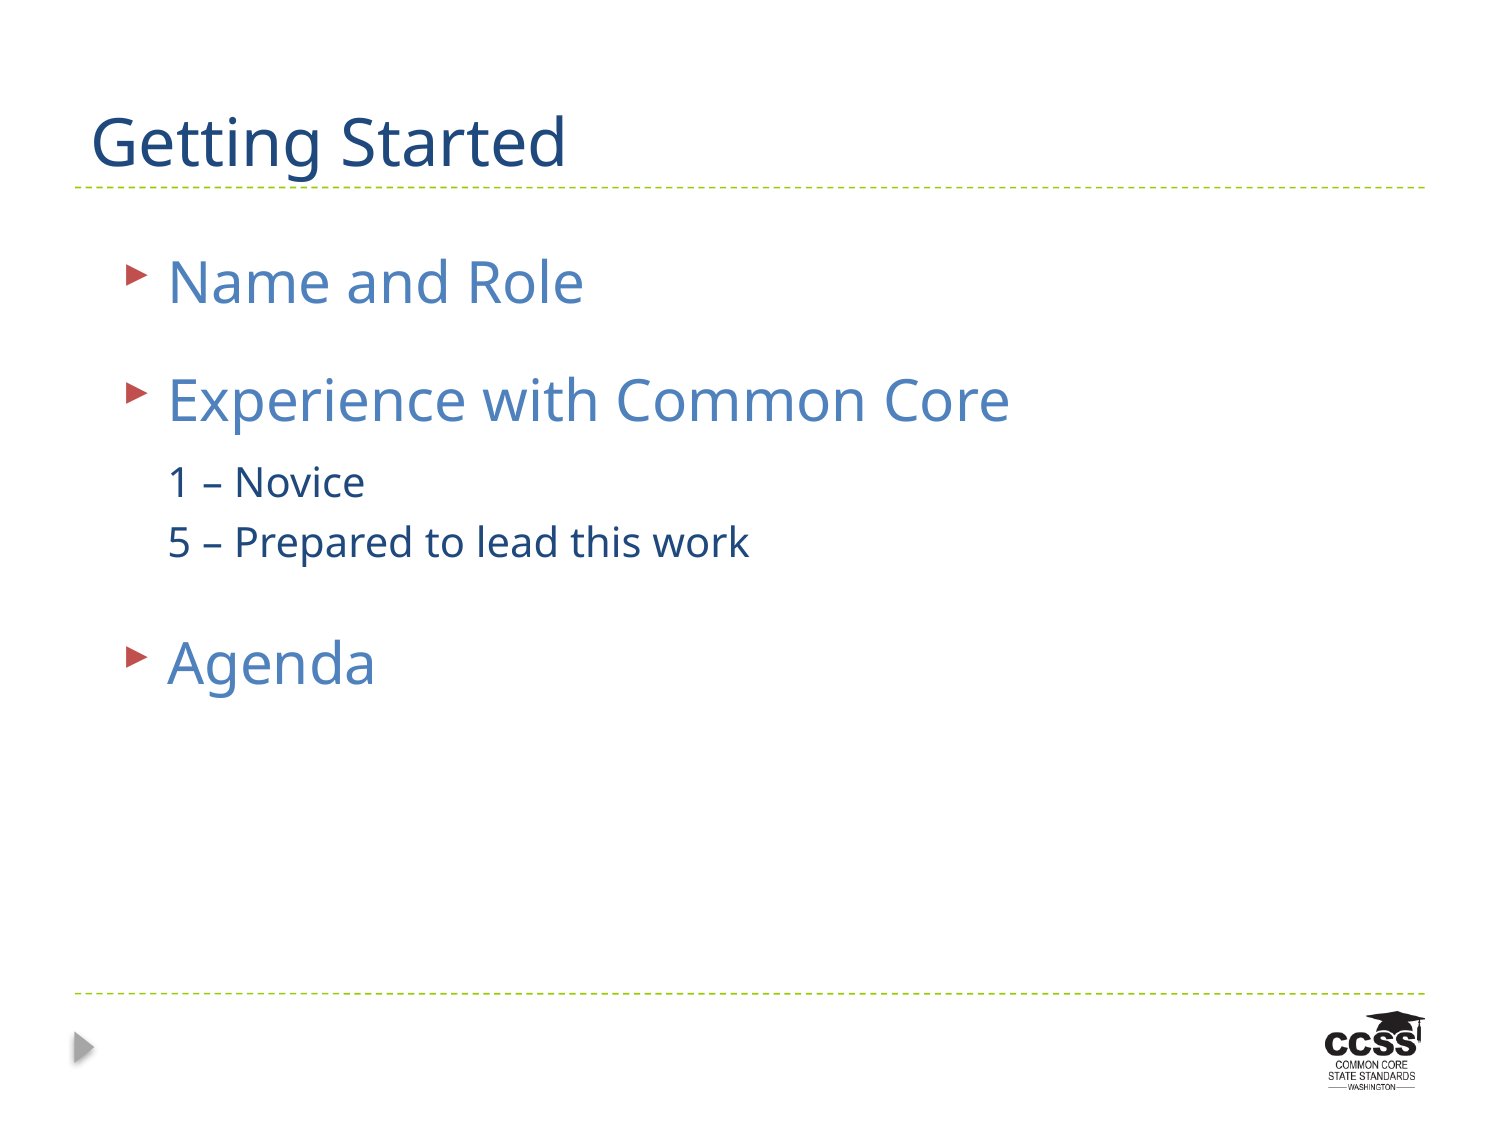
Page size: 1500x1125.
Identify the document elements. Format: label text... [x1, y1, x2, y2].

title Getting Started [75, 24, 1425, 188]
list Name and Role Experience with Common Core 1 – Novice 5 – Prepared to lead this work Agenda [62, 237, 1413, 1048]
picture [1325, 1011, 1425, 1090]
